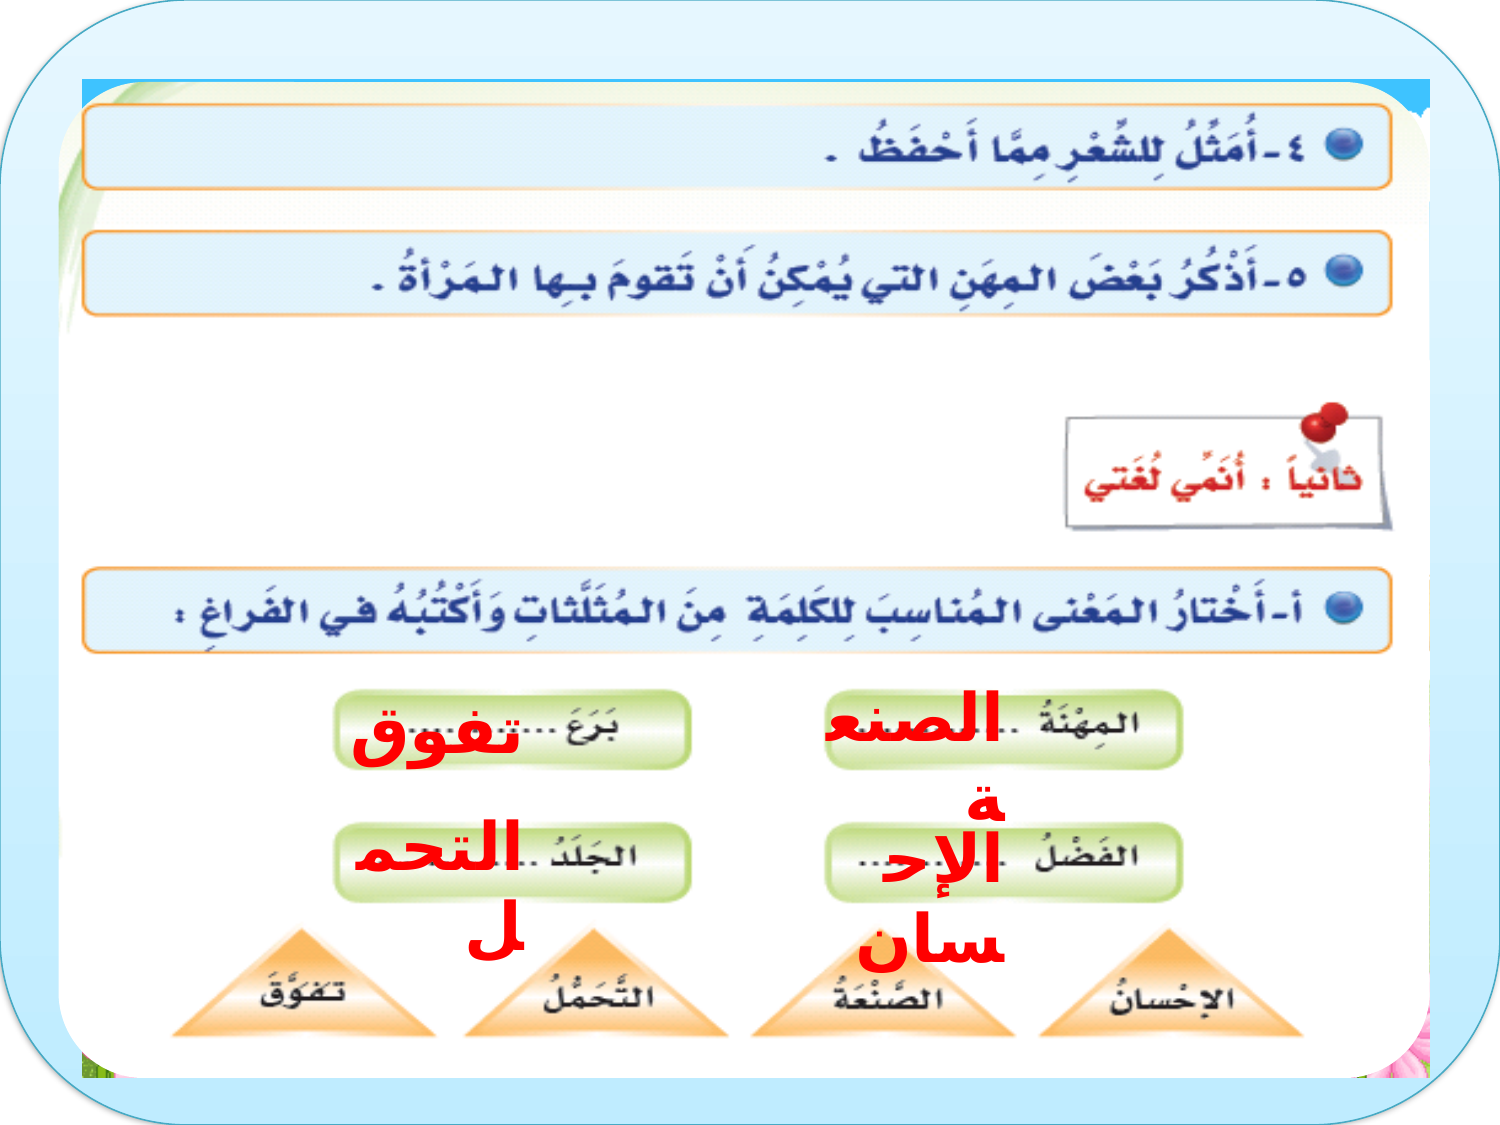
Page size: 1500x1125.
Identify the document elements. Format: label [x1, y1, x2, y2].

picture [58, 79, 1430, 1079]
text_box [0, 0, 1500, 1082]
text_box [71, 1086, 1427, 1125]
